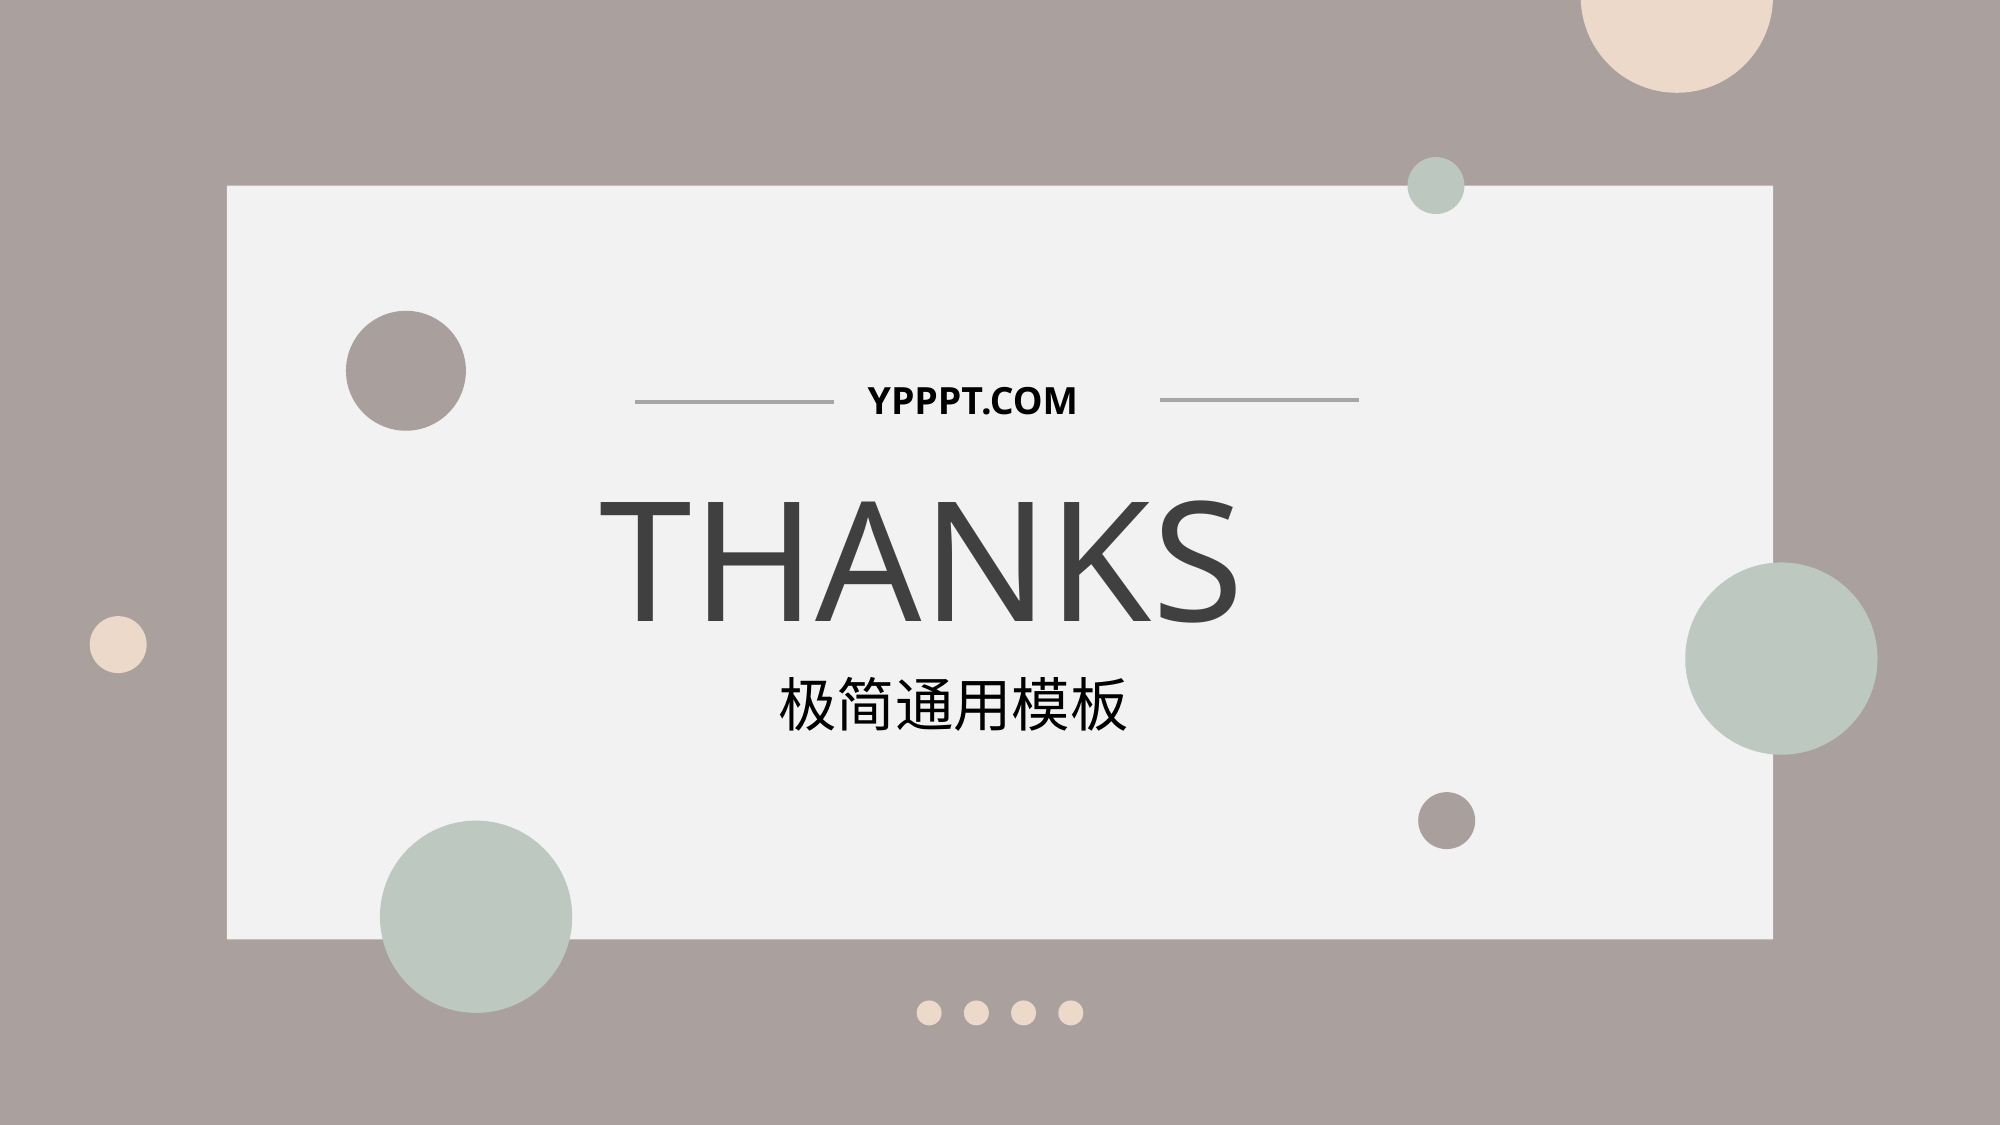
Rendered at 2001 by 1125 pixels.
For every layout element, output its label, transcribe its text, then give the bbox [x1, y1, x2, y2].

text_box [344, 309, 467, 432]
text_box [226, 185, 1774, 940]
text_box 极简通用模板 [764, 660, 1236, 746]
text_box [916, 1000, 1084, 1026]
text_box [378, 819, 574, 1014]
text_box [1406, 155, 1466, 216]
text_box [1579, 0, 1774, 94]
text_box YPPPT.COM [840, 358, 1160, 442]
text_box [88, 615, 148, 675]
text_box [0, 0, 2000, 1125]
text_box THANKS [584, 447, 1416, 662]
text_box [1417, 791, 1477, 851]
text_box [1684, 561, 1879, 756]
